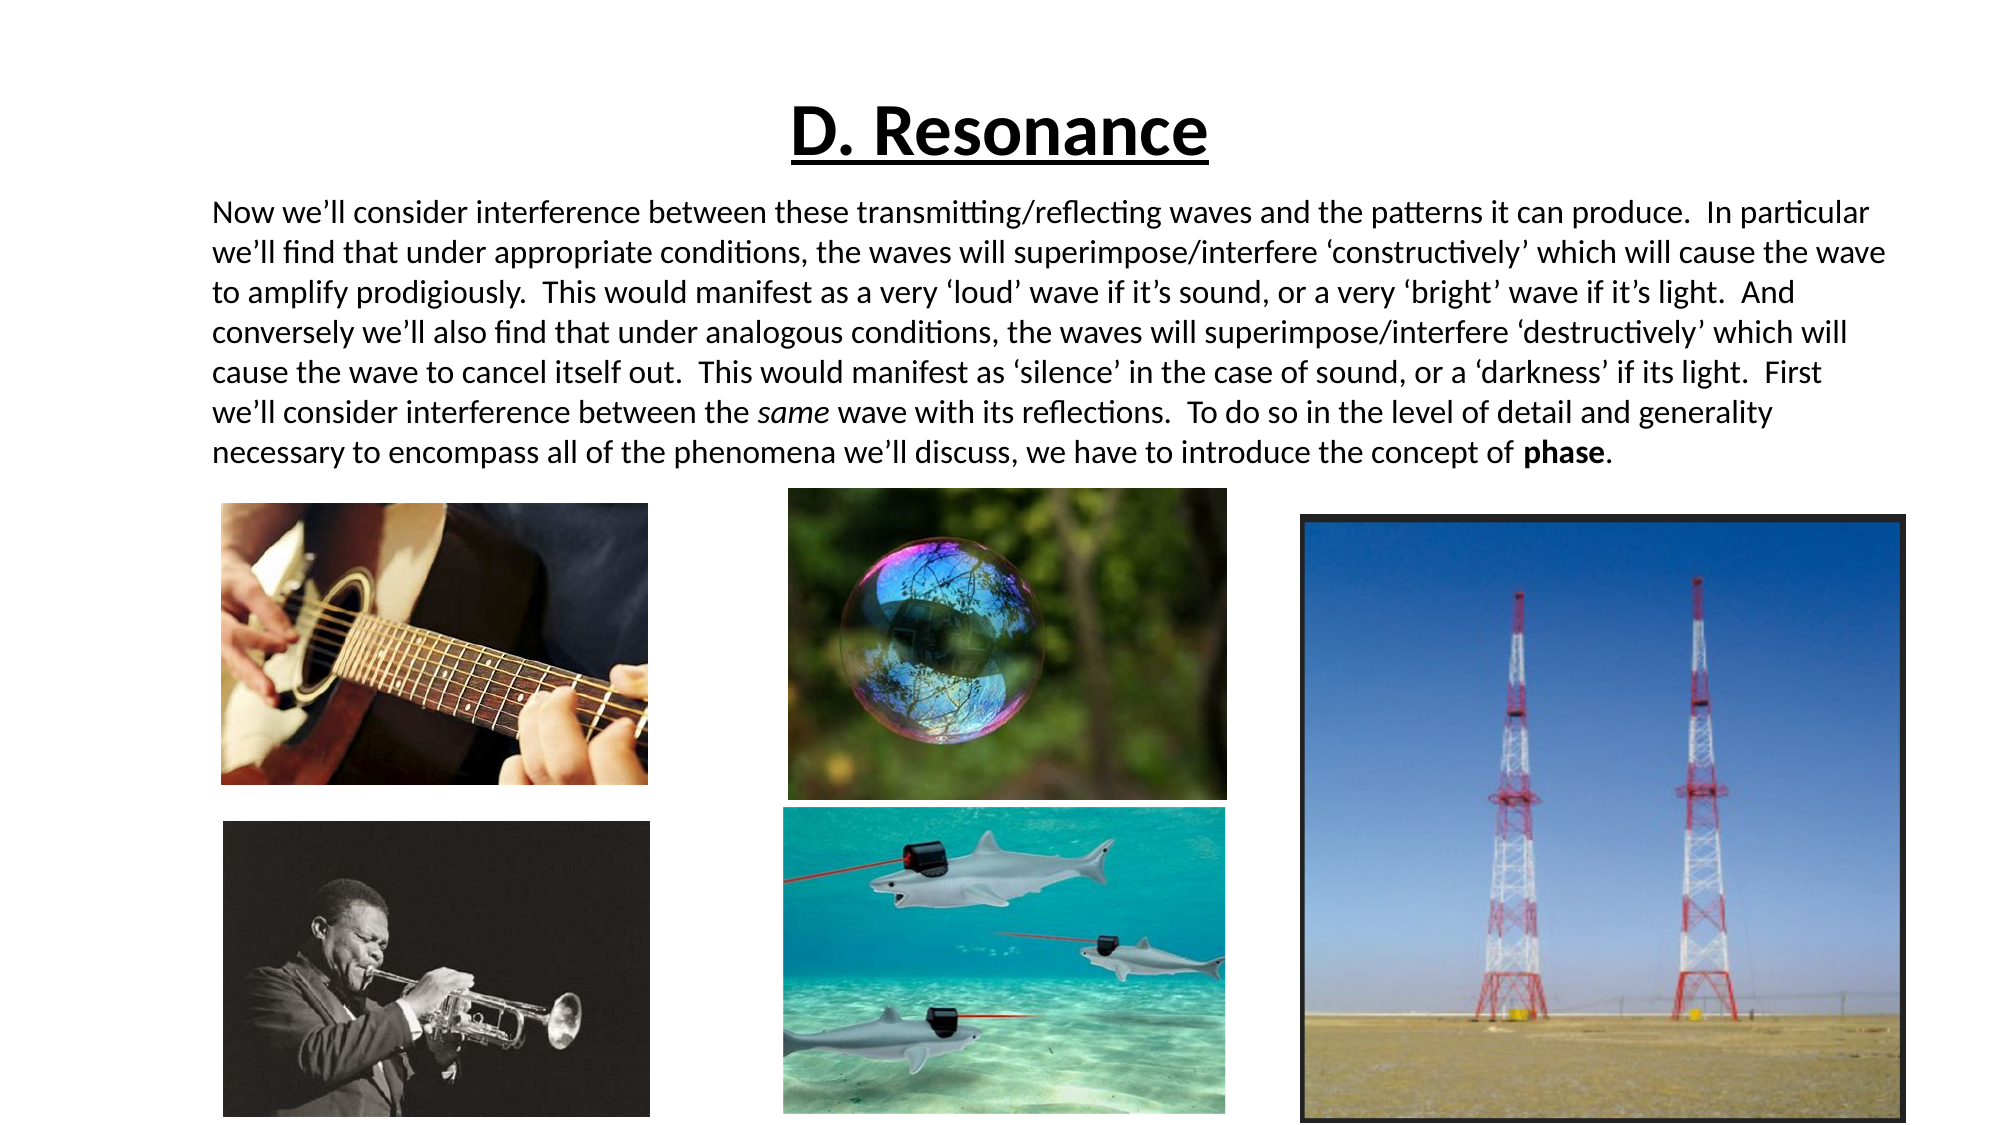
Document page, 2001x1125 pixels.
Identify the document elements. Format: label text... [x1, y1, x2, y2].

title D. Resonance [249, 81, 1750, 180]
picture [216, 498, 653, 791]
picture [772, 480, 1232, 1123]
picture [220, 817, 656, 1123]
text_box Now we’ll consider interference between these transmitting/reflecting waves and the patterns it can produce. In particular we’ll find that under appropriate conditions, the waves will superimpose/interfere ‘constructively’ which will cause the wave to amplify prodigiously. This would manifest as a very ‘loud’ wave if it’s sound, or a very ‘bright’ wave if it’s light. And conversely we’ll also find that under analogous conditions, the waves will superimpose/interfere ‘destructively’ which will cause the wave to cancel itself out. This would manifest as ‘silence’ in the case of sound, or a ‘darkness’ if its light. First we’ll consider interference between the same wave with its reflections. To do so in the level of detail and generality necessary to encompass all of the phenomena we’ll discuss, we have to introduce the concept of phase. [197, 183, 1906, 478]
picture [1300, 514, 1906, 1123]
